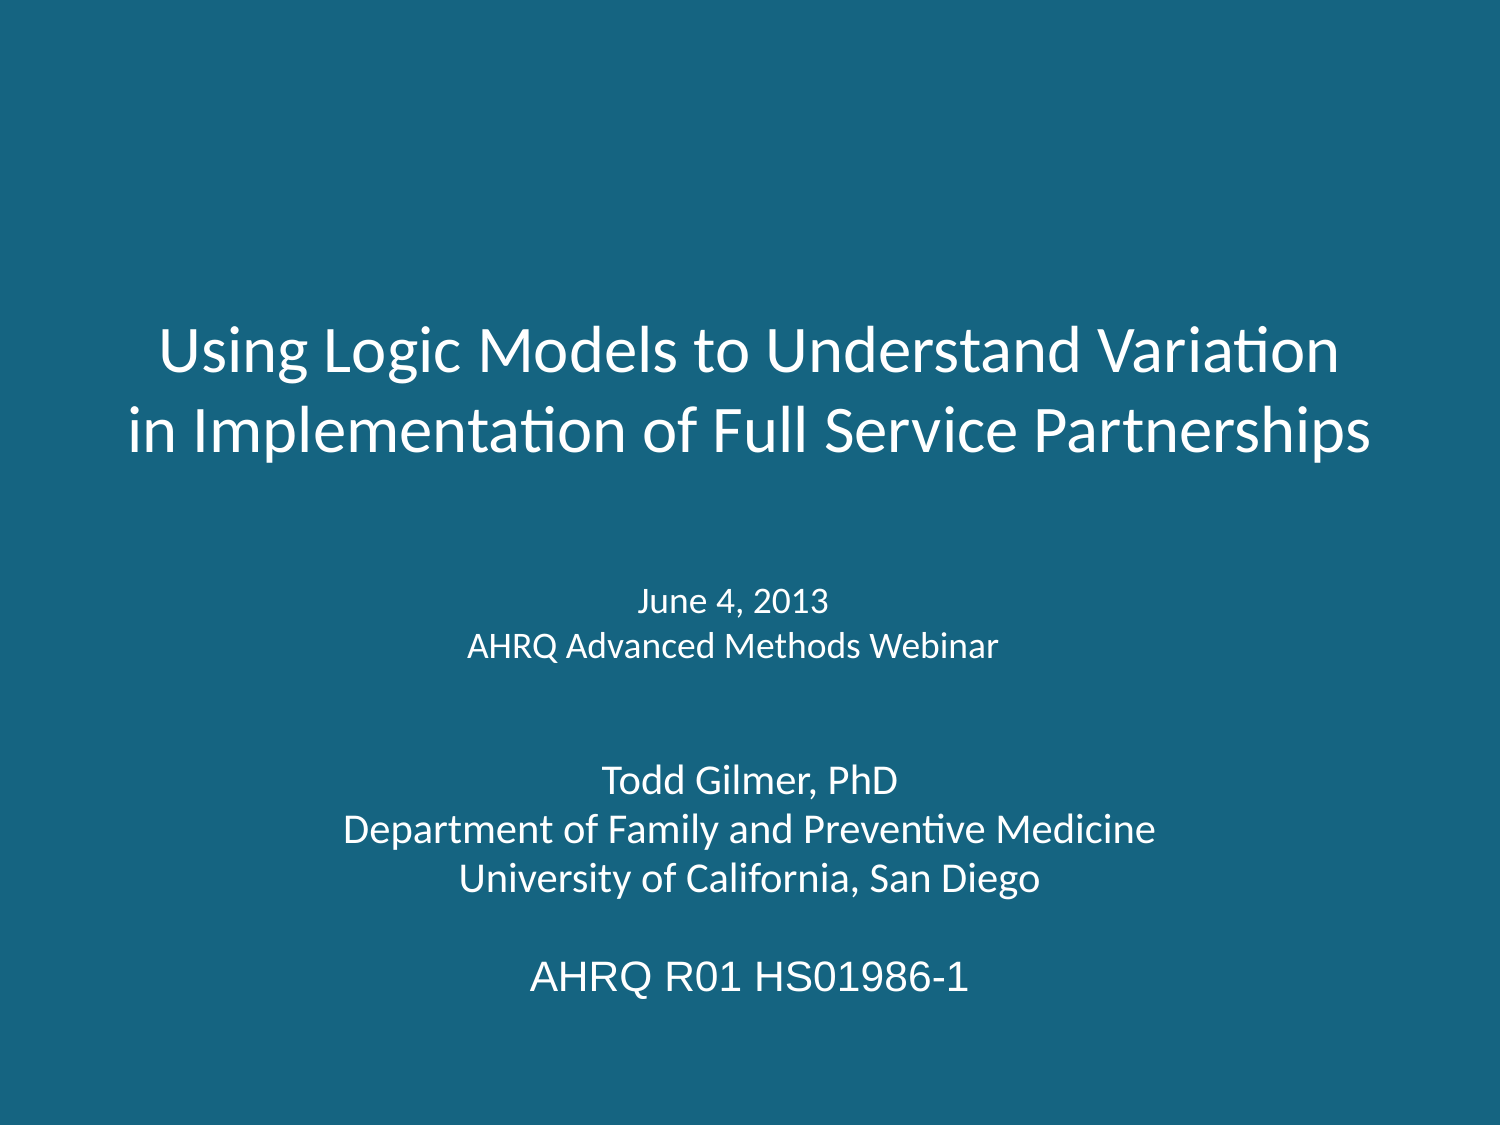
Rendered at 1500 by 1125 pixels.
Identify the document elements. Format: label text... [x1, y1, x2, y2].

subtitle Todd Gilmer, PhD Department of Family and Preventive Medicine University of California, San Diego AHRQ R01 HS01986-1 [225, 754, 1275, 1009]
text_box June 4, 2013 AHRQ Advanced Methods Webinar [452, 568, 1015, 674]
title Using Logic Models to Understand Variation in Implementation of Full Service Partnerships [112, 243, 1388, 528]
